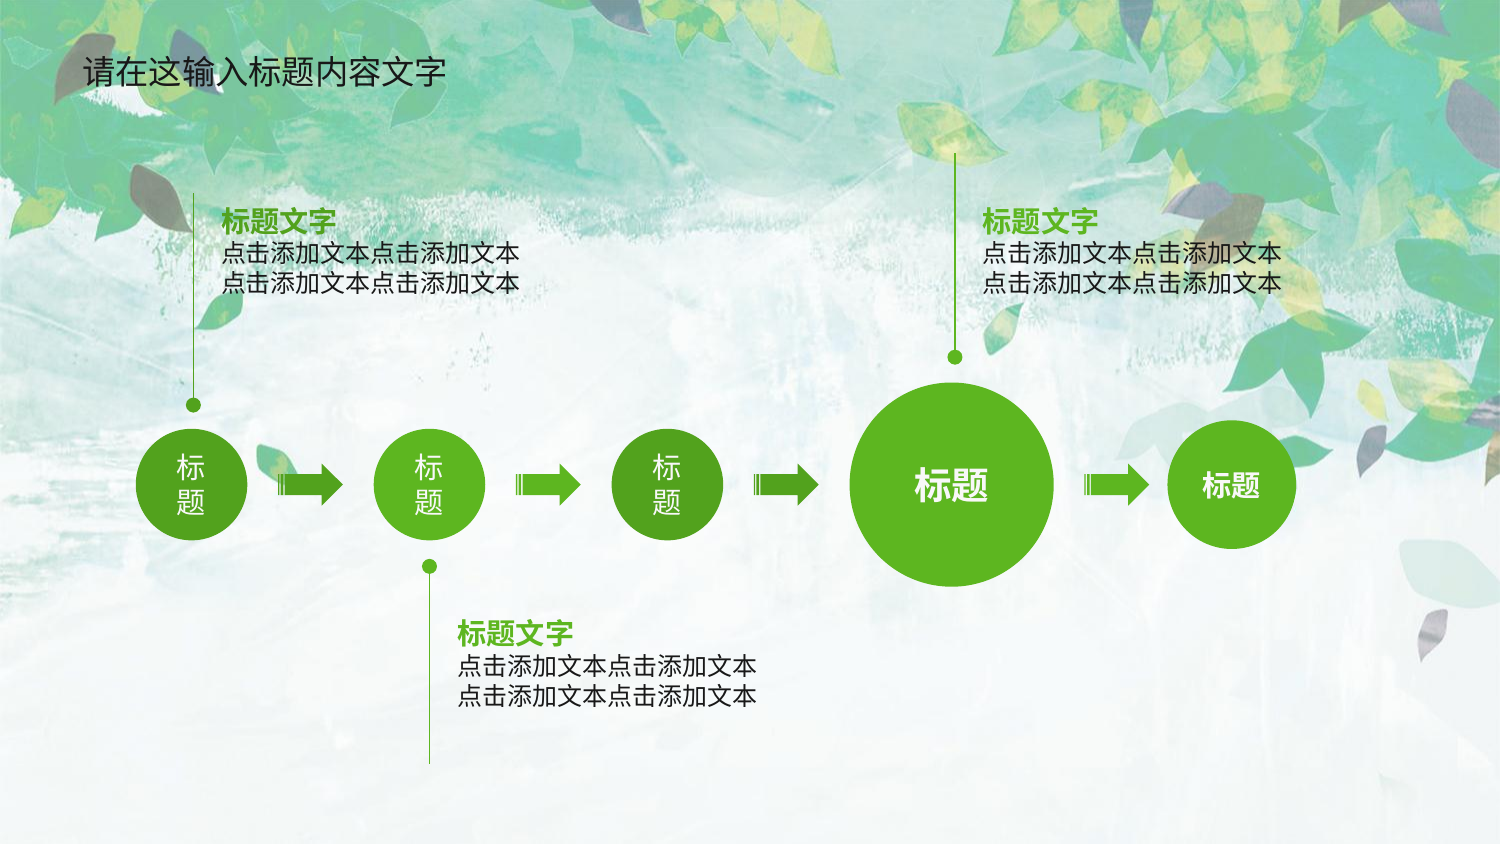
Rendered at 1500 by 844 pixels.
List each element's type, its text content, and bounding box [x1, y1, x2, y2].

text_box 标题 [1165, 418, 1299, 552]
text_box 请在这输入标题内容文字 [67, 43, 703, 99]
text_box 标题 [609, 426, 726, 543]
text_box [752, 461, 821, 508]
text_box [276, 461, 345, 508]
text_box 标题 [133, 426, 250, 543]
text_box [185, 192, 564, 413]
text_box 标题 [371, 458, 488, 543]
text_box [421, 558, 801, 765]
picture [0, 0, 1500, 844]
text_box [1082, 461, 1152, 508]
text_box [947, 153, 1326, 365]
text_box [514, 461, 583, 508]
text_box 标题 [847, 380, 1056, 589]
